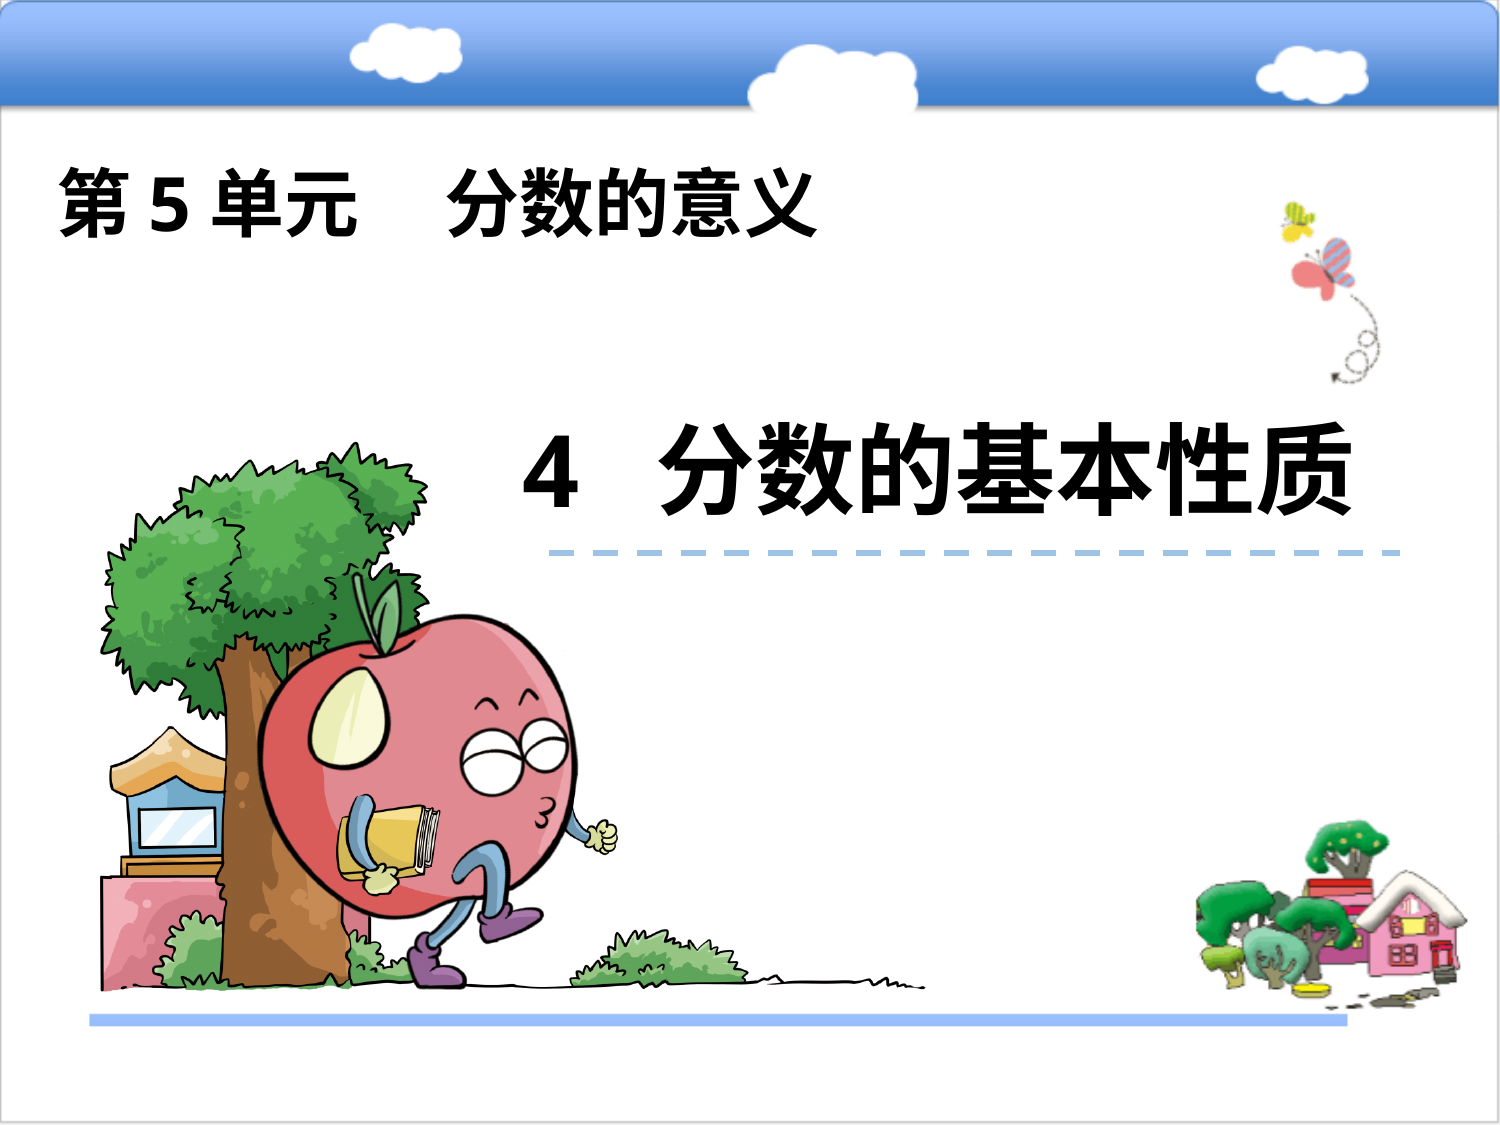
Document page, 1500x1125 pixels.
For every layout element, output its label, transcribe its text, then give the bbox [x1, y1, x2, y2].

text_box 第5单元 分数的意义 [41, 148, 892, 254]
text_box 4 分数的基本性质 [507, 400, 1400, 536]
picture [0, 0, 1500, 1125]
